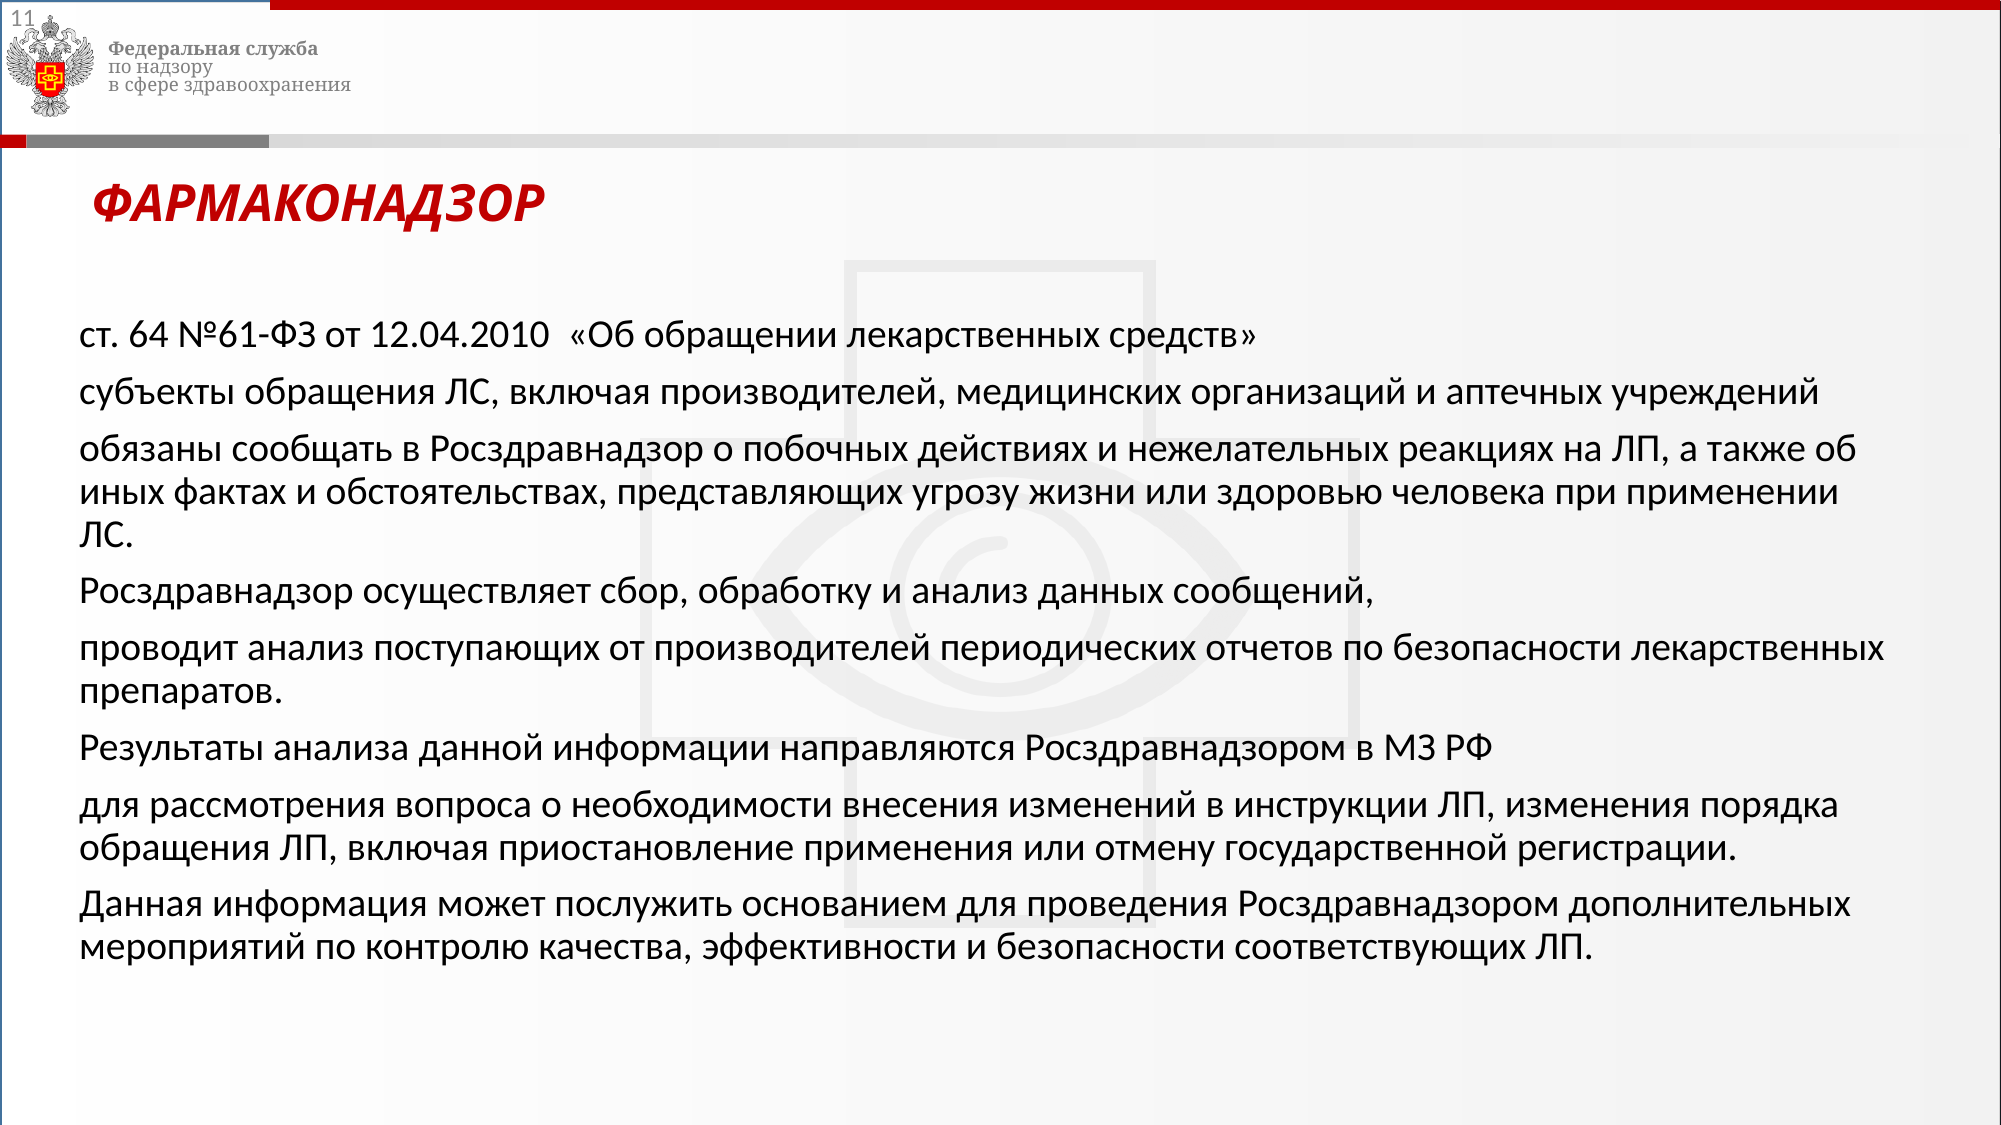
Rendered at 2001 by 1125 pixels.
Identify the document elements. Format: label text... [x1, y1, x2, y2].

picture [0, 15, 101, 117]
list ст. 64 №61-ФЗ от 12.04.2010 «Об обращении лекарственных средств» субъекты обращения ЛС, включая производителей, медицинских организаций и аптечных учреждений обязаны сообщать в Росздравнадзор о побочных действиях и нежелательных реакциях на ЛП, а также об иных фактах и обстоятельствах, представляющих угрозу жизни или здоровью человека при применении ЛС. Росздравнадзор осуществляет сбор, обработку и анализ данных сообщений, проводит анализ поступающих от производителей периодических отчетов по безопасности лекарственных препаратов. Результаты анализа данной информации направляются Росздравнадзором в МЗ РФ для рассмотрения вопроса о необходимости внесения изменений в инструкции ЛП, изменения порядка обращения ЛП, включая приостановление применения или отмену государственной регистрации. Данная информация может послужить основанием для проведения Росздравнадзором дополнительных мероприятий по контролю качества, эффективности и безопасности соответствующих ЛП. [64, 269, 1920, 1066]
title ФАРМАКОНАДЗОР [76, 168, 1888, 269]
slide_number 11 [0, 0, 65, 47]
